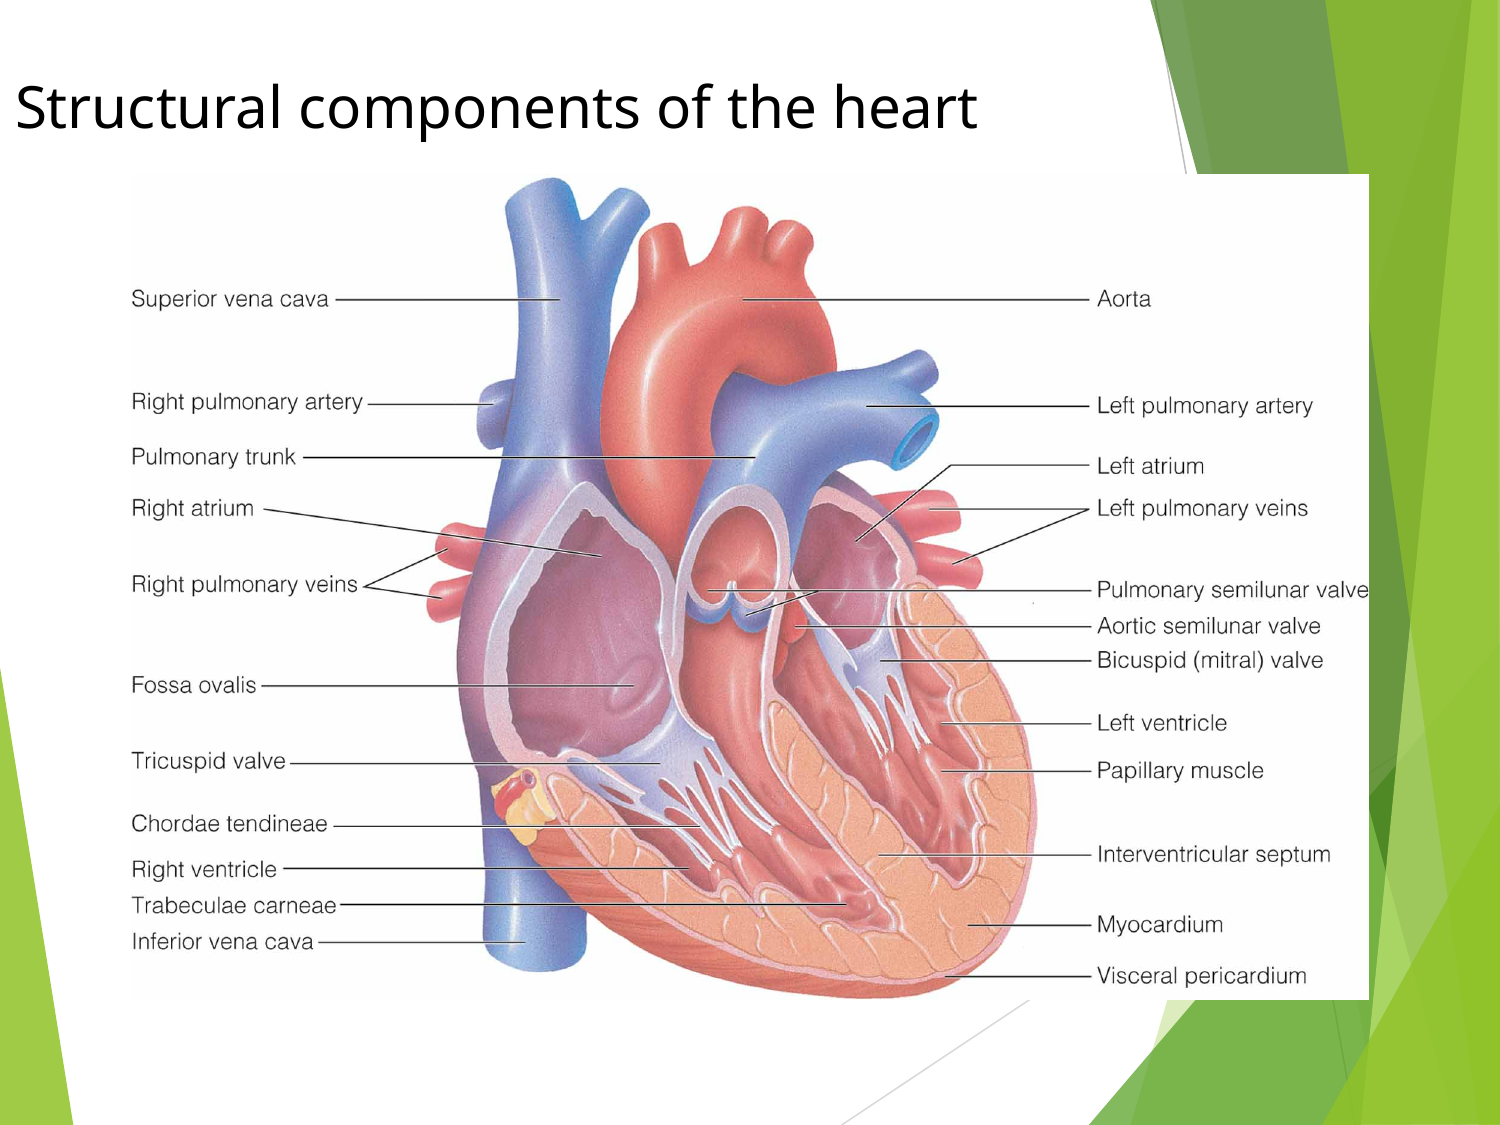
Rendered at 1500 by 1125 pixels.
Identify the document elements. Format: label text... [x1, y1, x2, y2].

picture [131, 174, 1369, 1000]
title Structural components of the heart [0, 62, 1350, 176]
